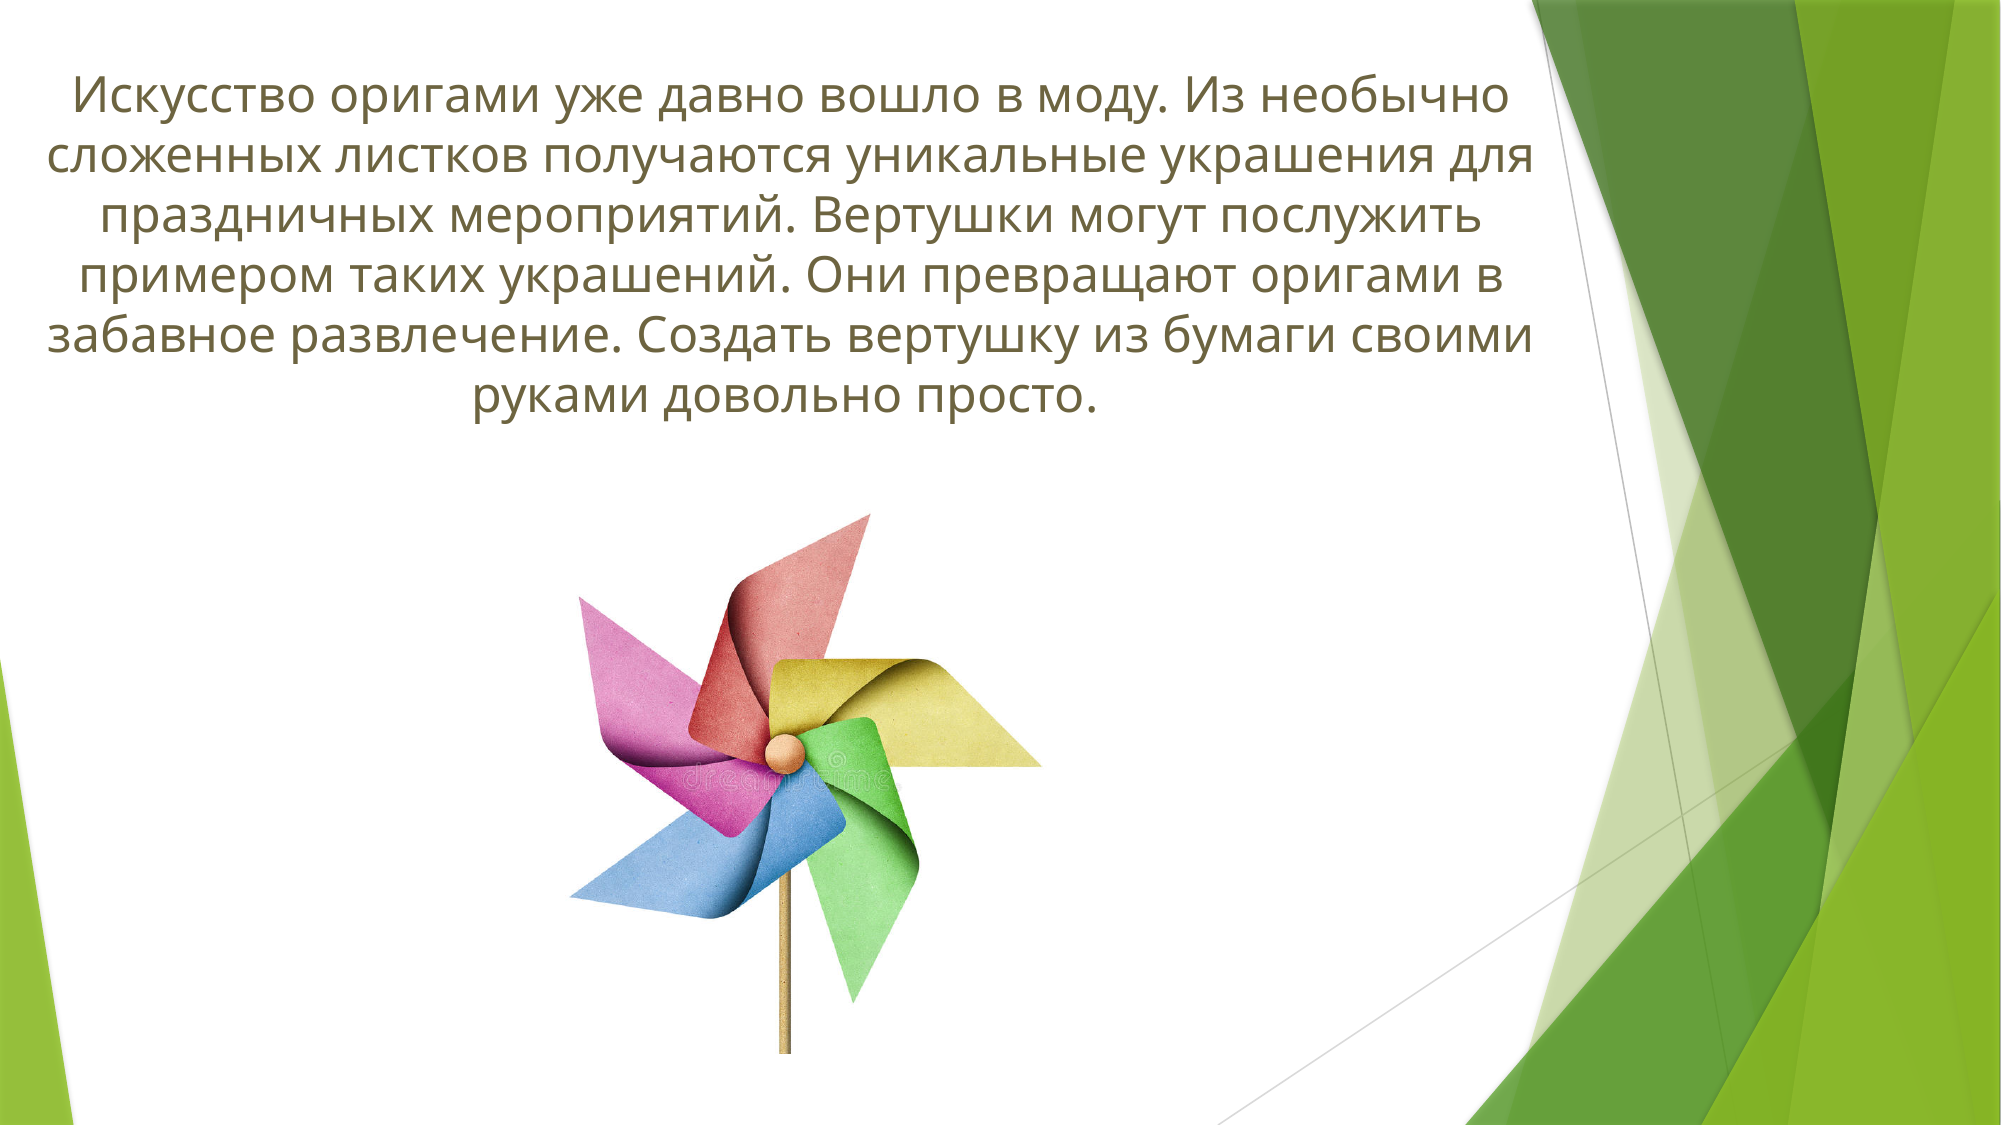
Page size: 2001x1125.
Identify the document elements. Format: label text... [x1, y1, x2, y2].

picture [507, 486, 1076, 1054]
list Искусство оригами уже давно вошло в моду. Из необычно сложенных листков получаются уникальные украшения для праздничных мероприятий. Вертушки могут послужить примером таких украшений. Они превращают оригами в забавное развлечение. Создать вертушку из бумаги своими руками довольно просто. [0, 54, 1584, 576]
